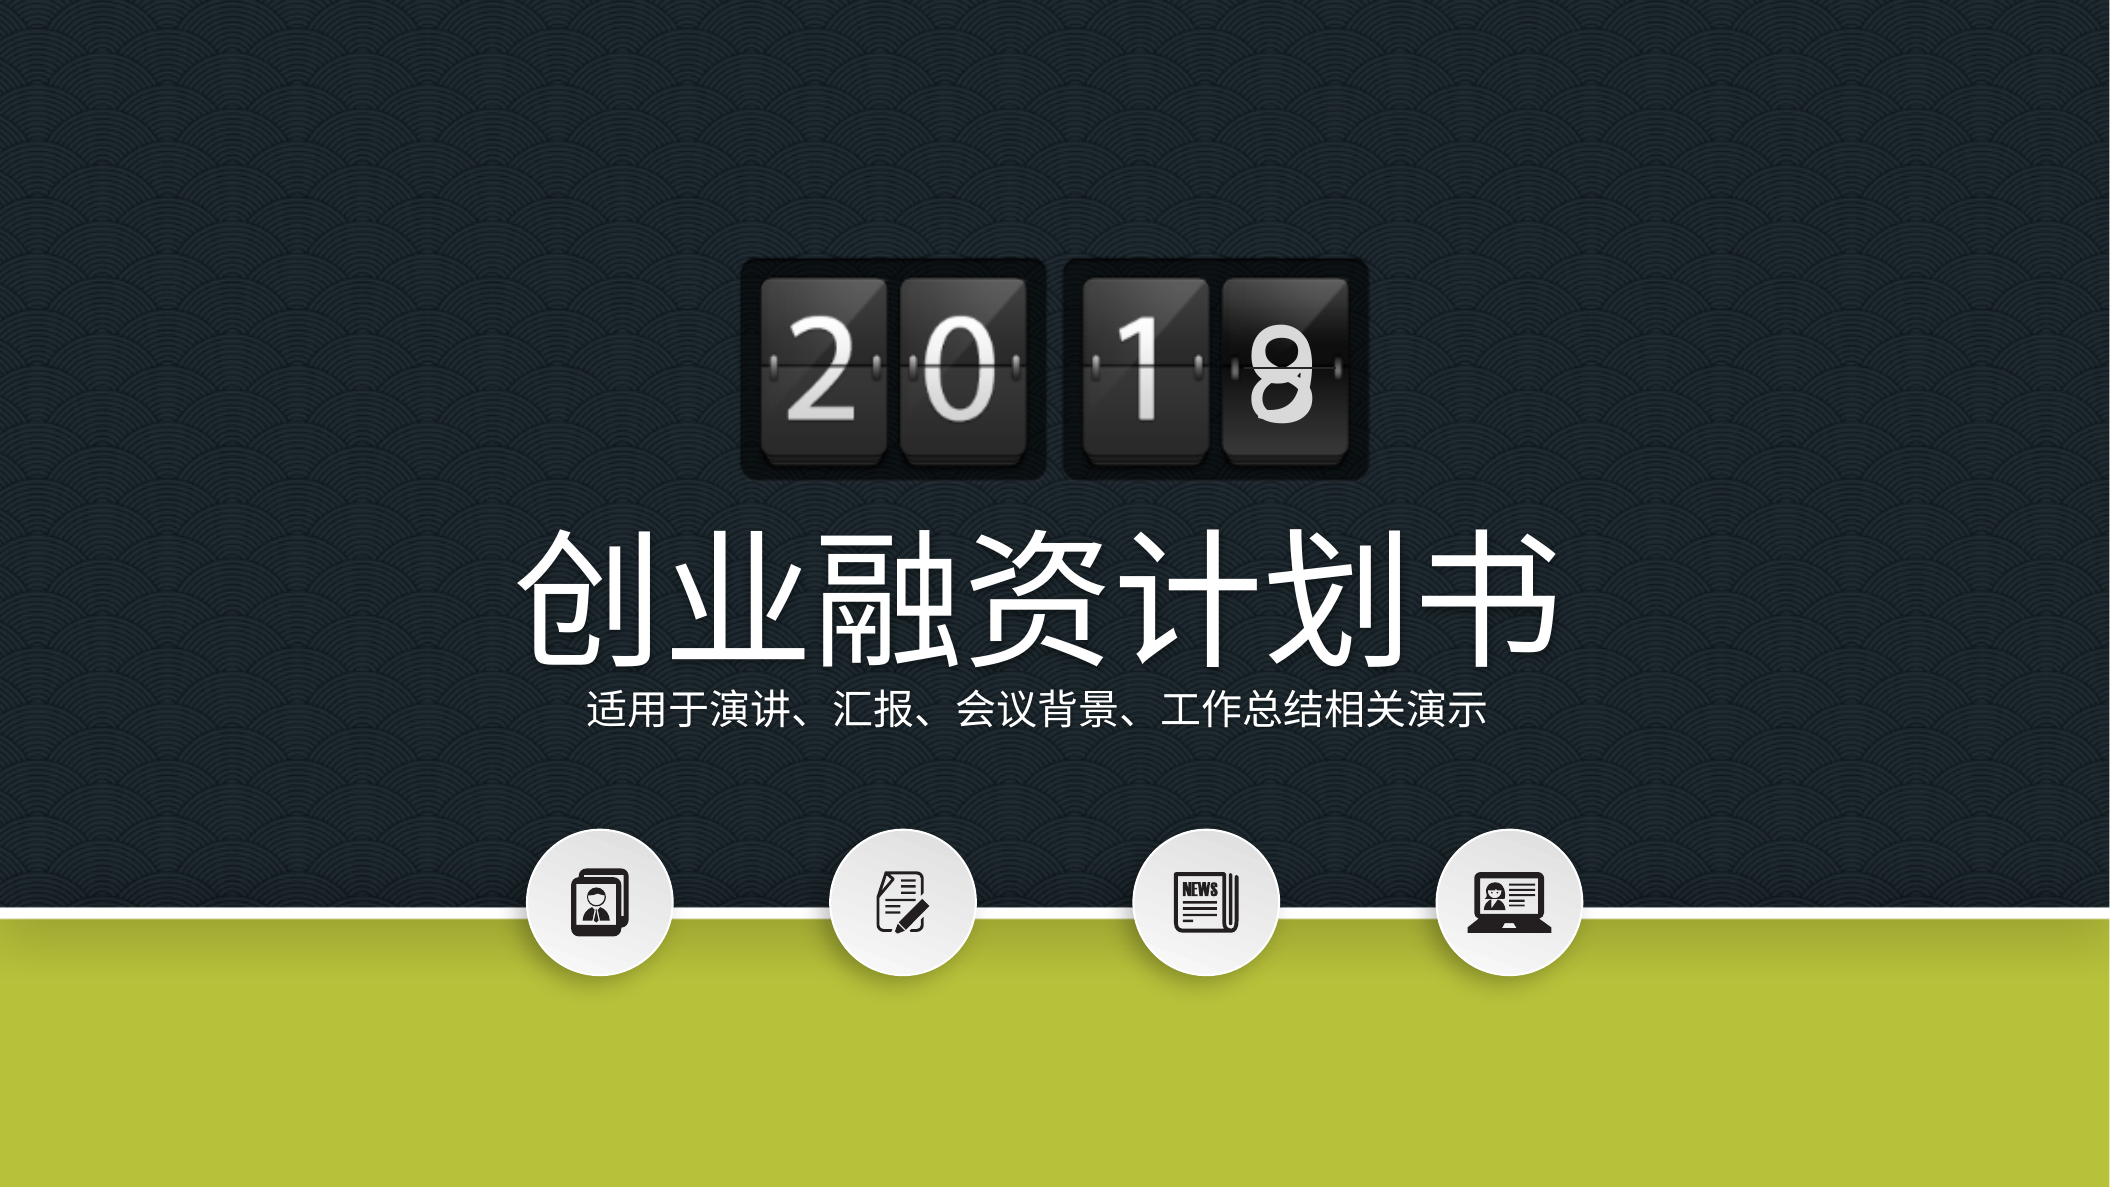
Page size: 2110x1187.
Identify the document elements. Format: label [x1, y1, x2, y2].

text_box [830, 829, 976, 976]
picture [0, 0, 2110, 1187]
text_box [1133, 829, 1280, 976]
text_box [1436, 829, 1583, 976]
text_box [526, 829, 673, 976]
